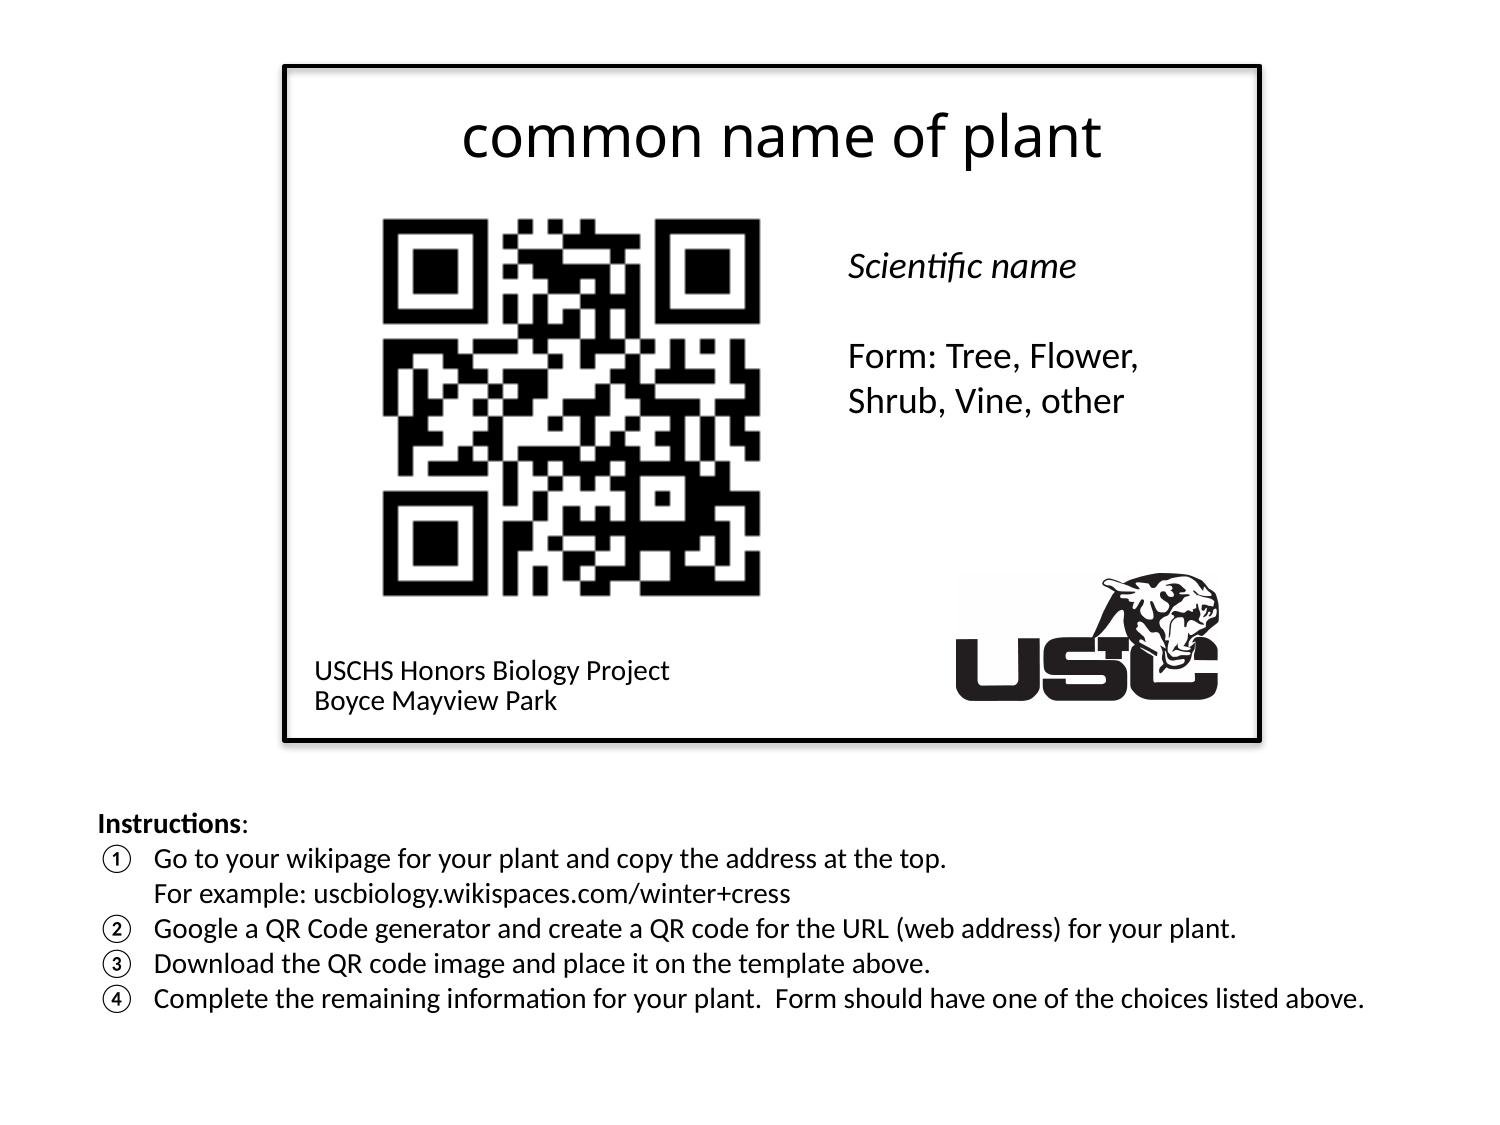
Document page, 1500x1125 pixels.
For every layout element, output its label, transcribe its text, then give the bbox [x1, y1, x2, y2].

text_box Scientific name Form: Tree, Flower, Shrub, Vine, other [833, 233, 1229, 429]
text_box USCHS Honors Biology Project Boyce Mayview Park [299, 647, 849, 724]
picture [956, 573, 1219, 701]
text_box [284, 65, 1261, 742]
text_box Instructions: Go to your wikipage for your plant and copy the address at the top. For example: uscbiology.wikispaces.com/winter+cress Google a QR Code generator and create a QR code for the URL (web address) for your plant. Download the QR code image and place it on the template above. Complete the remaining information for your plant. Form should have one of the choices listed above. [82, 797, 1461, 1022]
picture [324, 160, 823, 659]
text_box common name of plant [335, 91, 1229, 177]
